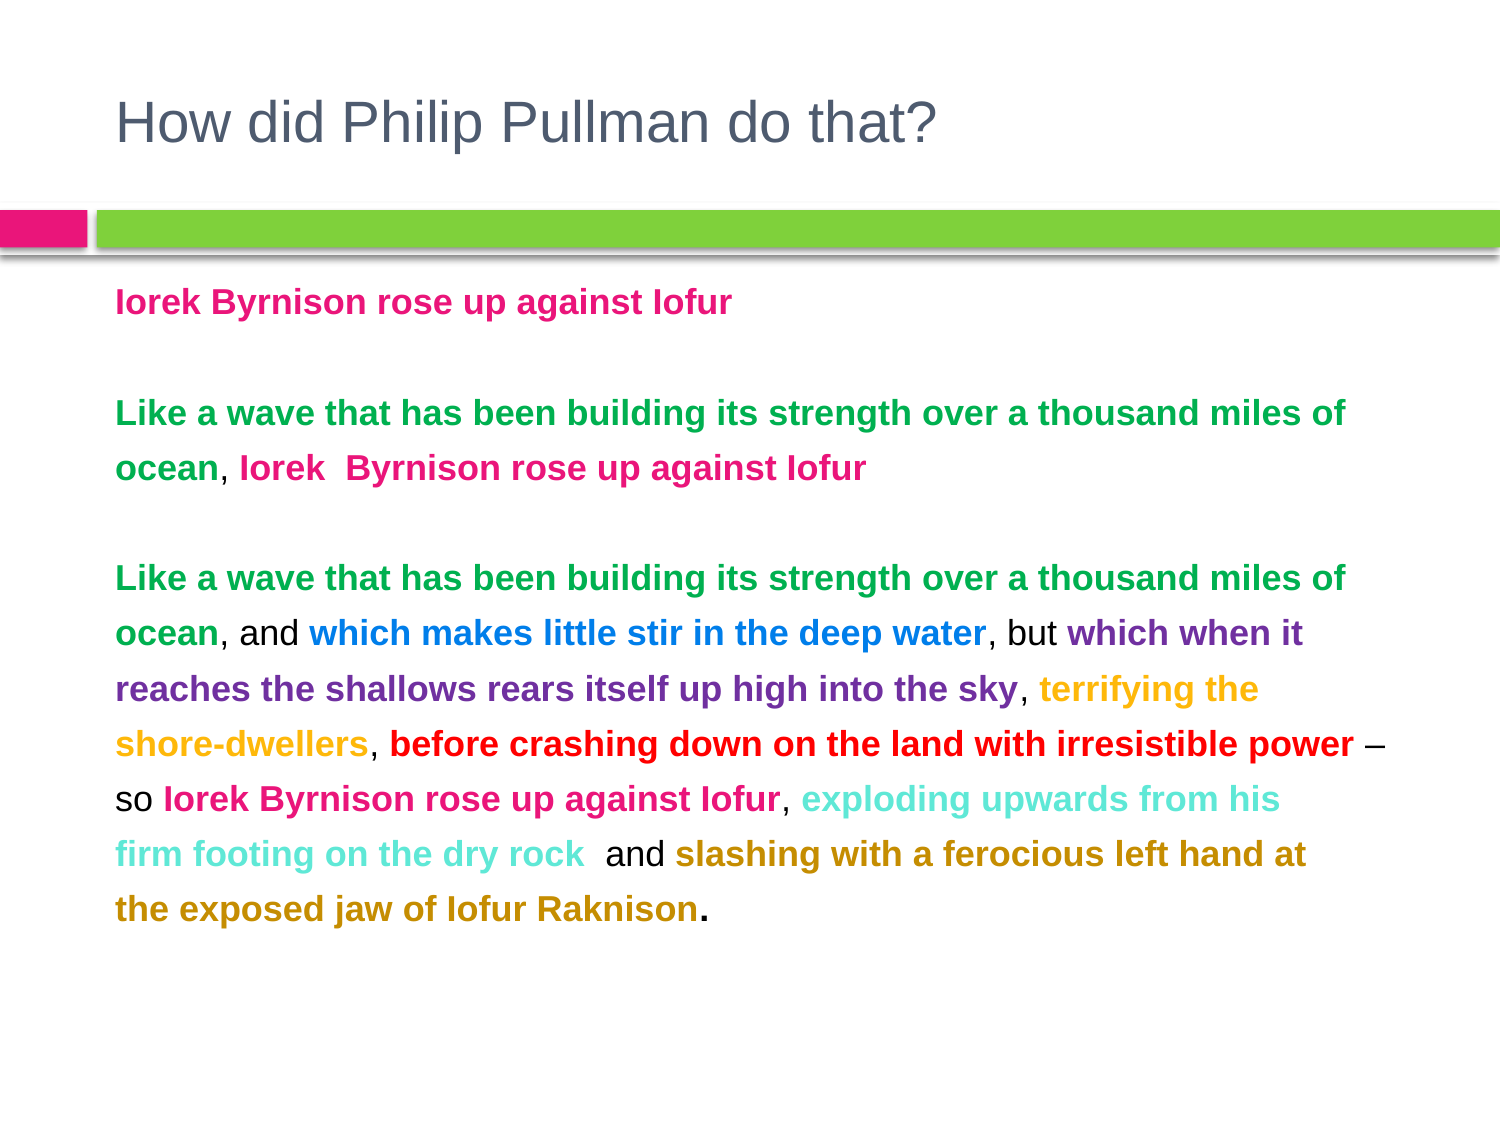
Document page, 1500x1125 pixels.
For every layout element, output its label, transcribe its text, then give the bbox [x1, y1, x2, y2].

title How did Philip Pullman do that? [100, 37, 1438, 200]
list Iorek Byrnison rose up against Iofur Like a wave that has been building its strength over a thousand miles of ocean, Iorek Byrnison rose up against Iofur Like a wave that has been building its strength over a thousand miles of ocean, and which makes little stir in the deep water, but which when it reaches the shallows rears itself up high into the sky, terrifying the shore-dwellers, before crashing down on the land with irresistible power – so Iorek Byrnison rose up against Iofur, exploding upwards from his firm footing on the dry rock and slashing with a ferocious left hand at the exposed jaw of Iofur Raknison. [100, 262, 1459, 1059]
